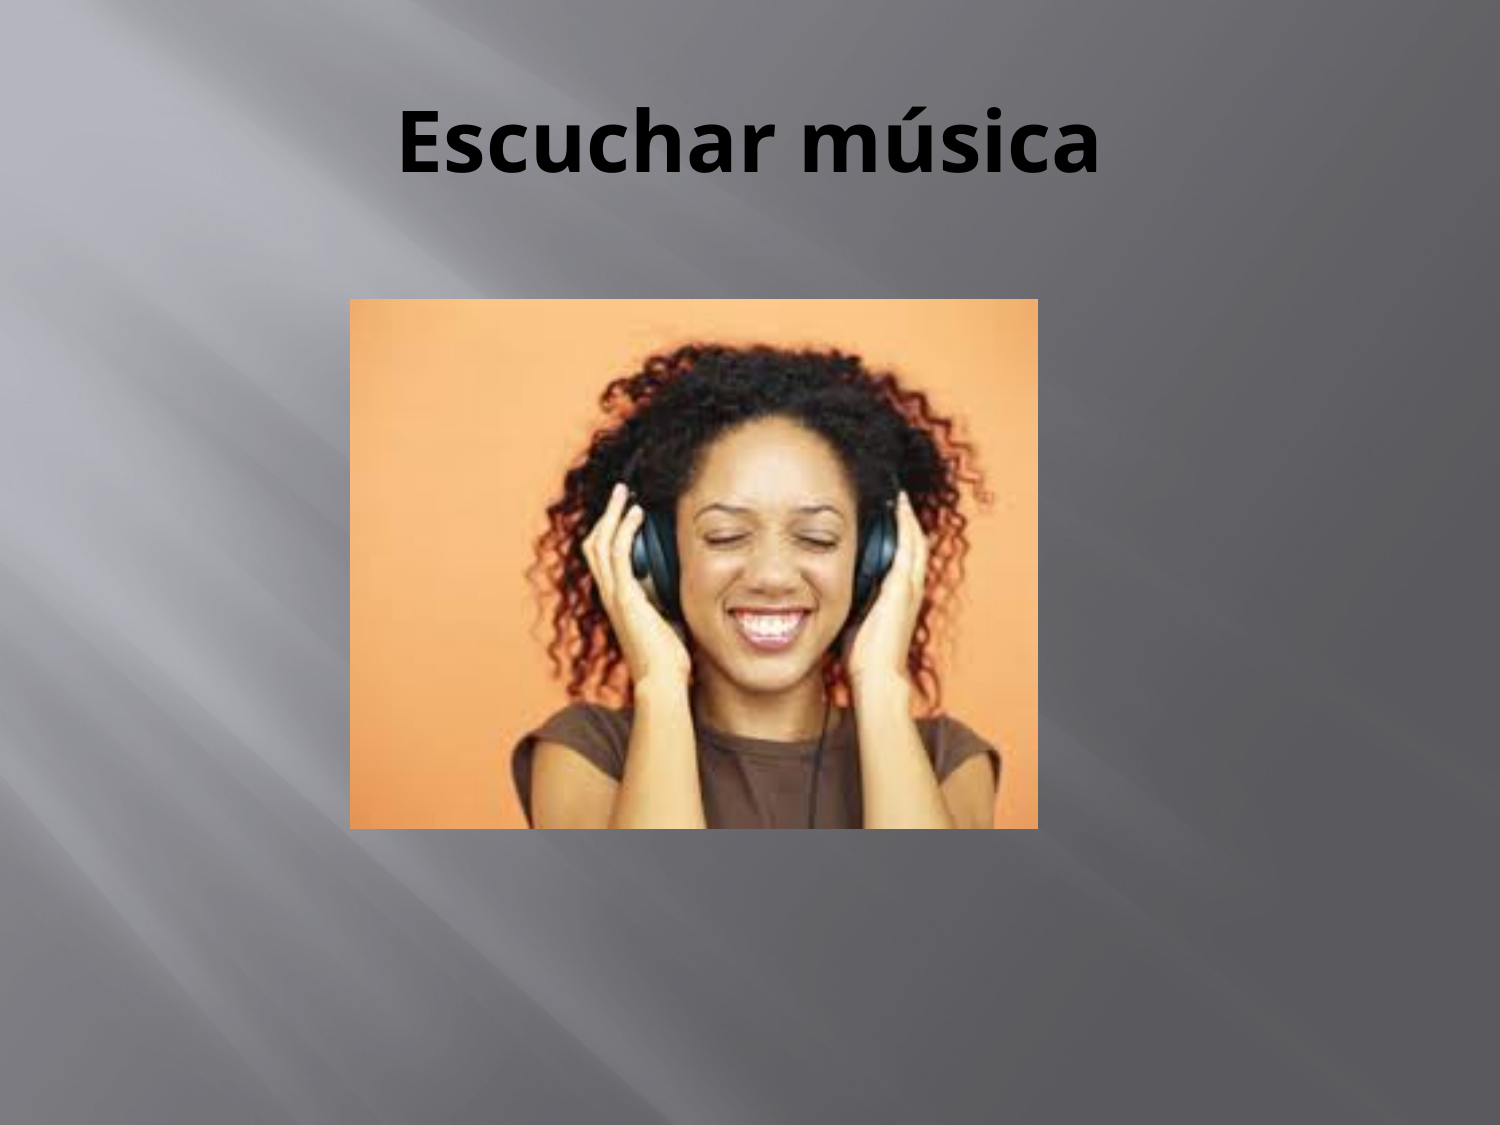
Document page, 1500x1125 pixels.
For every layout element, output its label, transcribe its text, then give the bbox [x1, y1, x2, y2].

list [349, 299, 1038, 830]
title Escuchar música [75, 45, 1425, 233]
